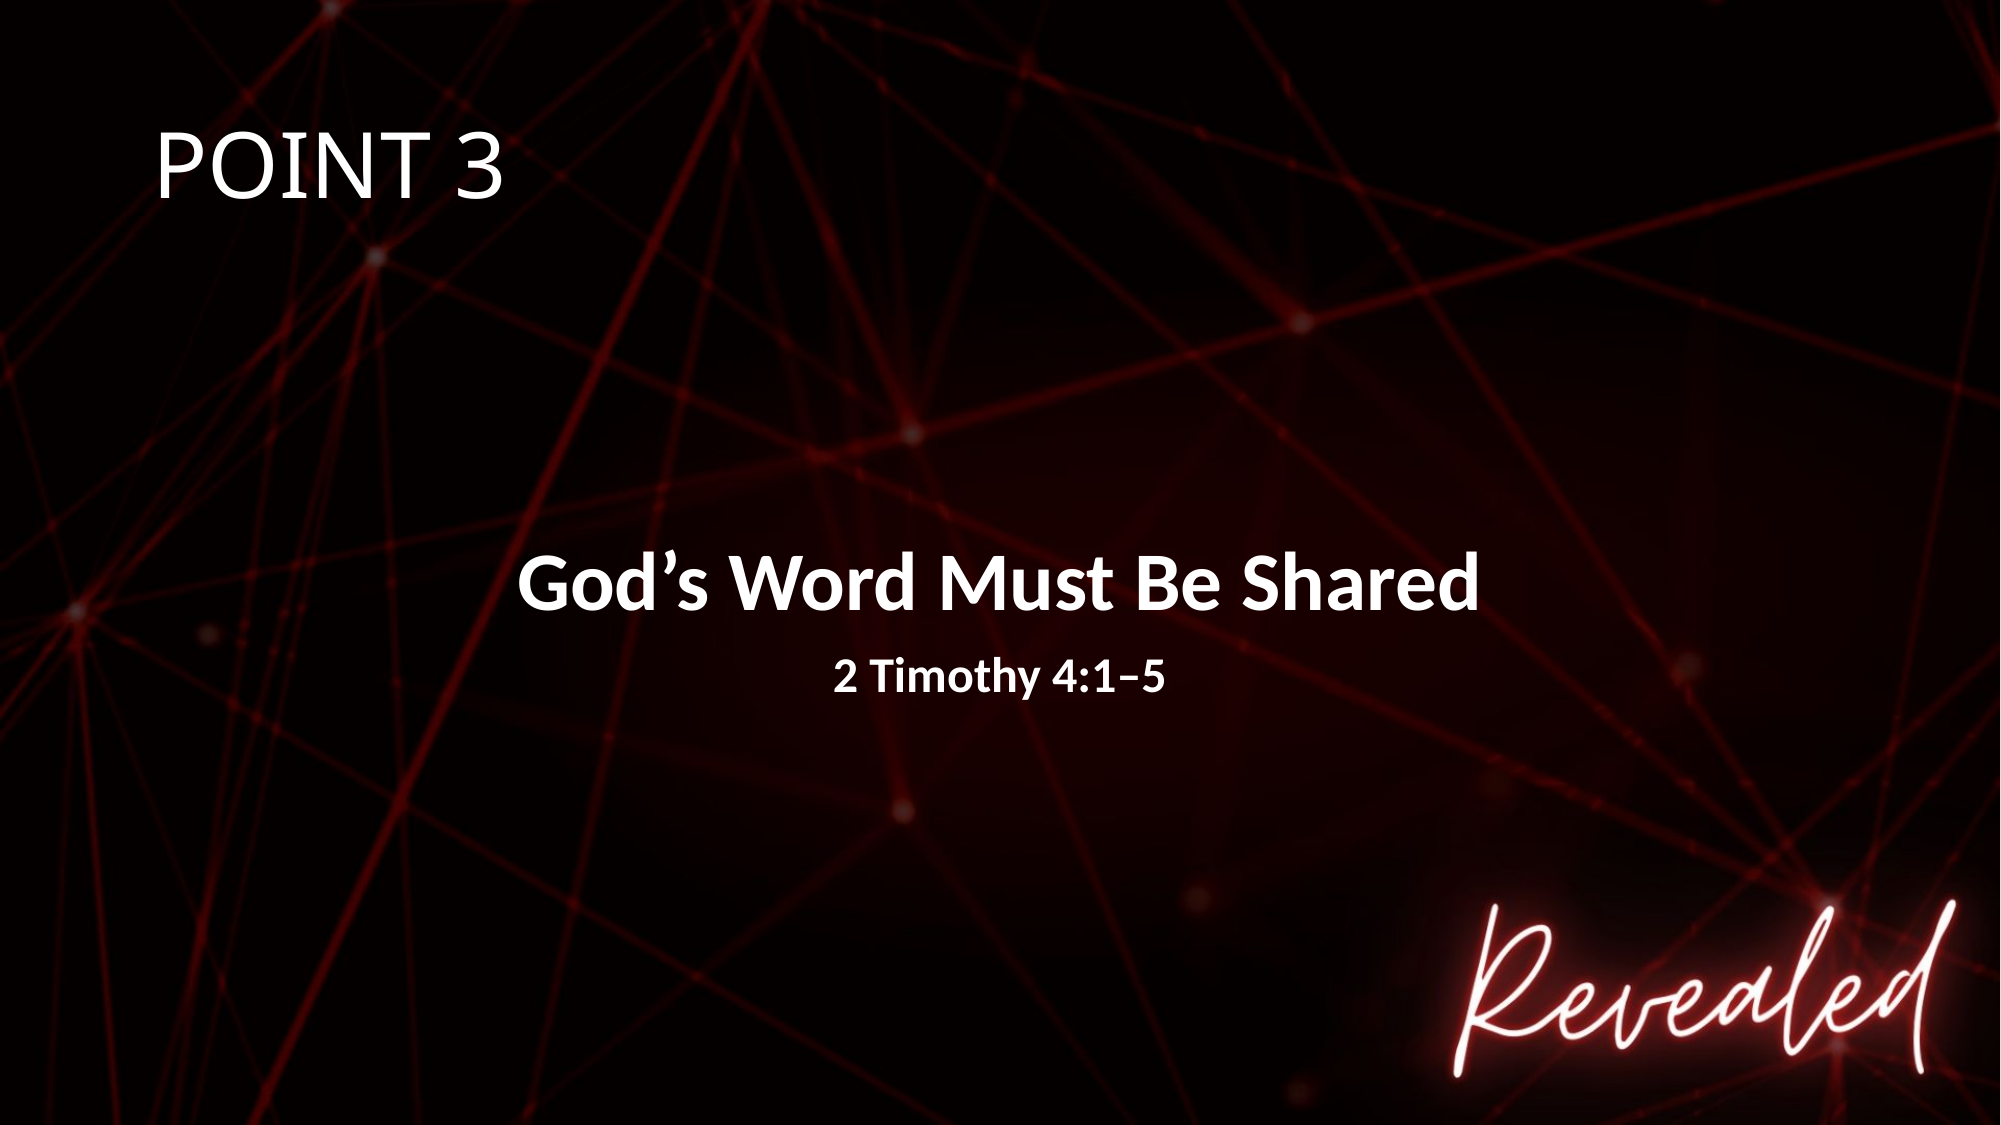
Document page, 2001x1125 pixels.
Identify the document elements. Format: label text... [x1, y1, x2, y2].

list God’s Word Must Be Shared 2 Timothy 4:1–5 [137, 299, 1863, 1014]
picture [0, 0, 2001, 1125]
title POINT 3 [137, 59, 1863, 278]
